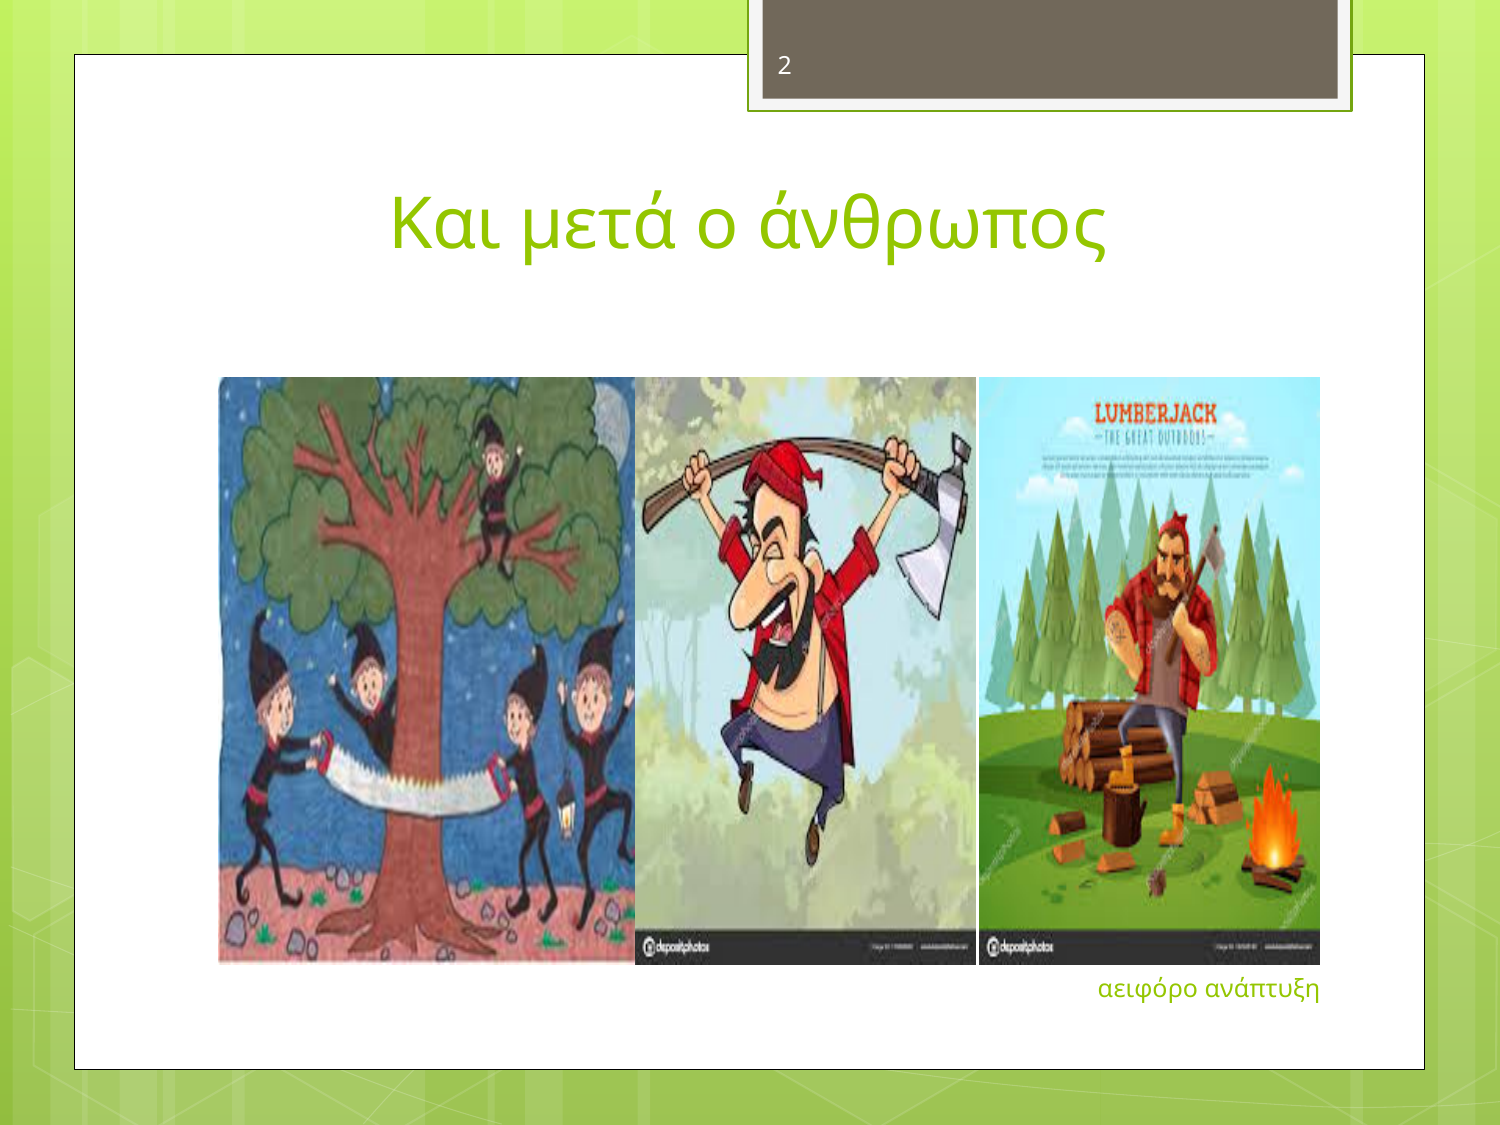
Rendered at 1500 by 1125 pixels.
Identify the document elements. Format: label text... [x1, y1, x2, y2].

title Και μετά ο άνθρωπος [171, 168, 1324, 357]
footer αειφόρο ανάπτυξη [761, 960, 1336, 1020]
picture [978, 377, 1320, 965]
picture [218, 377, 977, 965]
slide_number 2 [762, 36, 982, 97]
